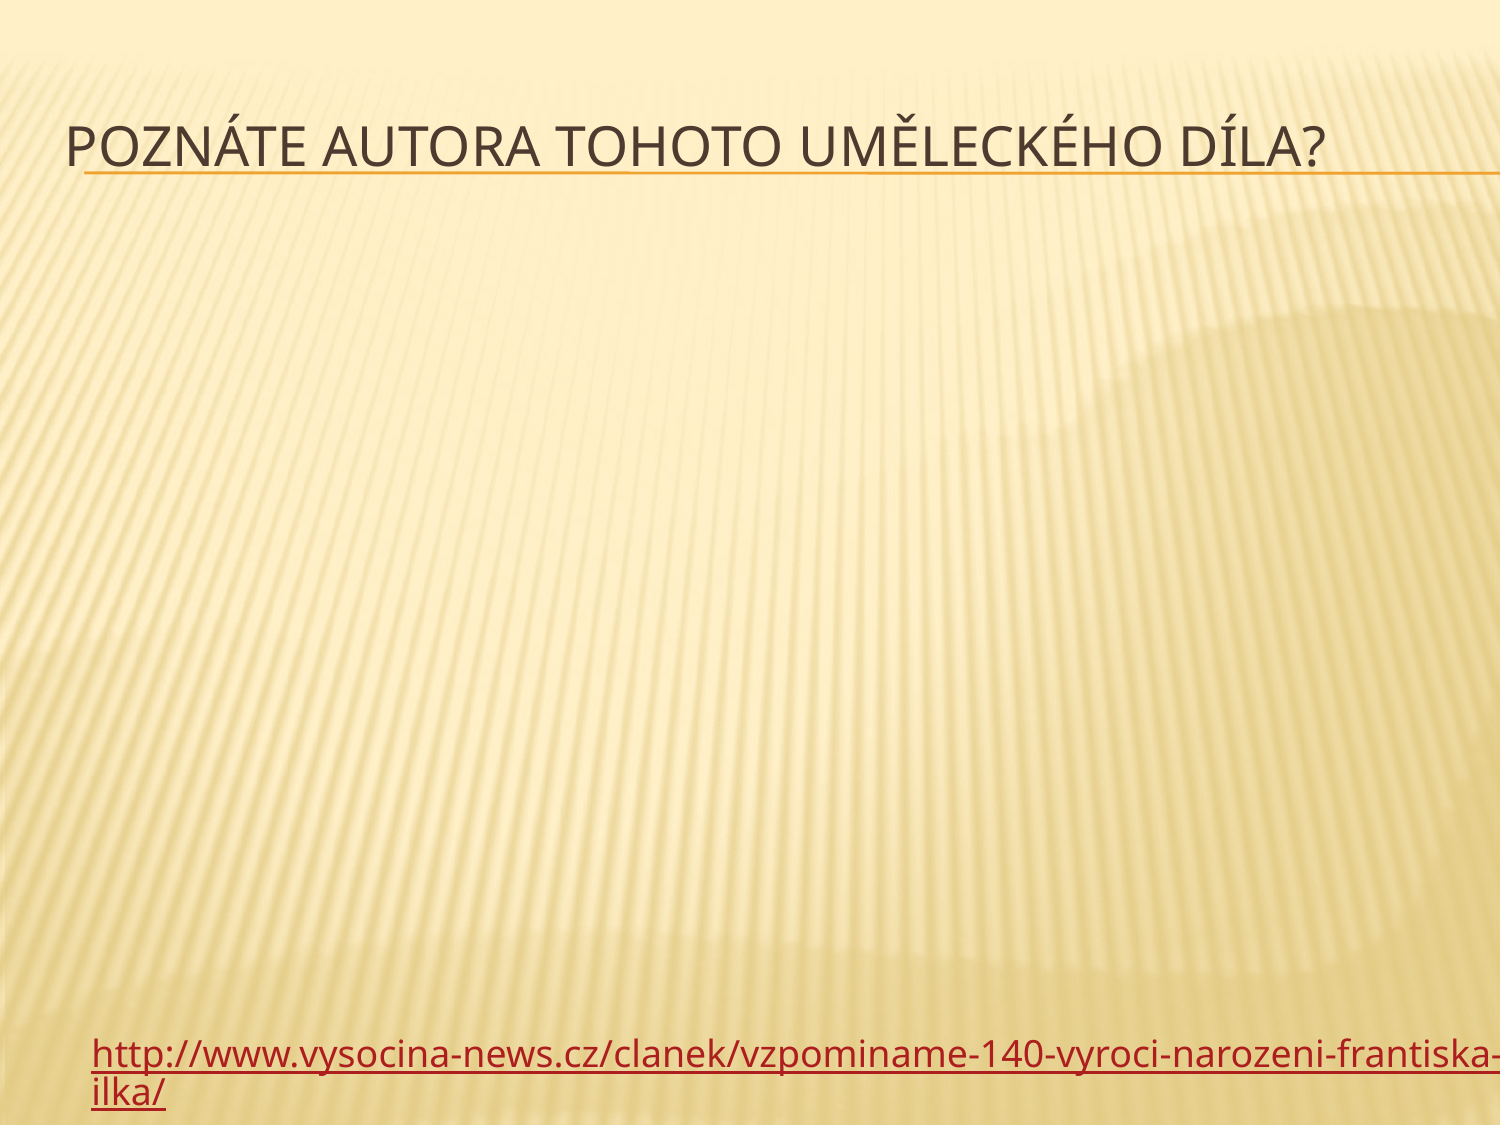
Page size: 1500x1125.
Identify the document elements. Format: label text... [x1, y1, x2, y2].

title Poznáte autora tohoto uměleckého díla? [50, 75, 1475, 213]
text_box http://www.vysocina-news.cz/clanek/vzpominame-140-vyroci-narozeni-frantiska-bilka/ [76, 1023, 1500, 1125]
